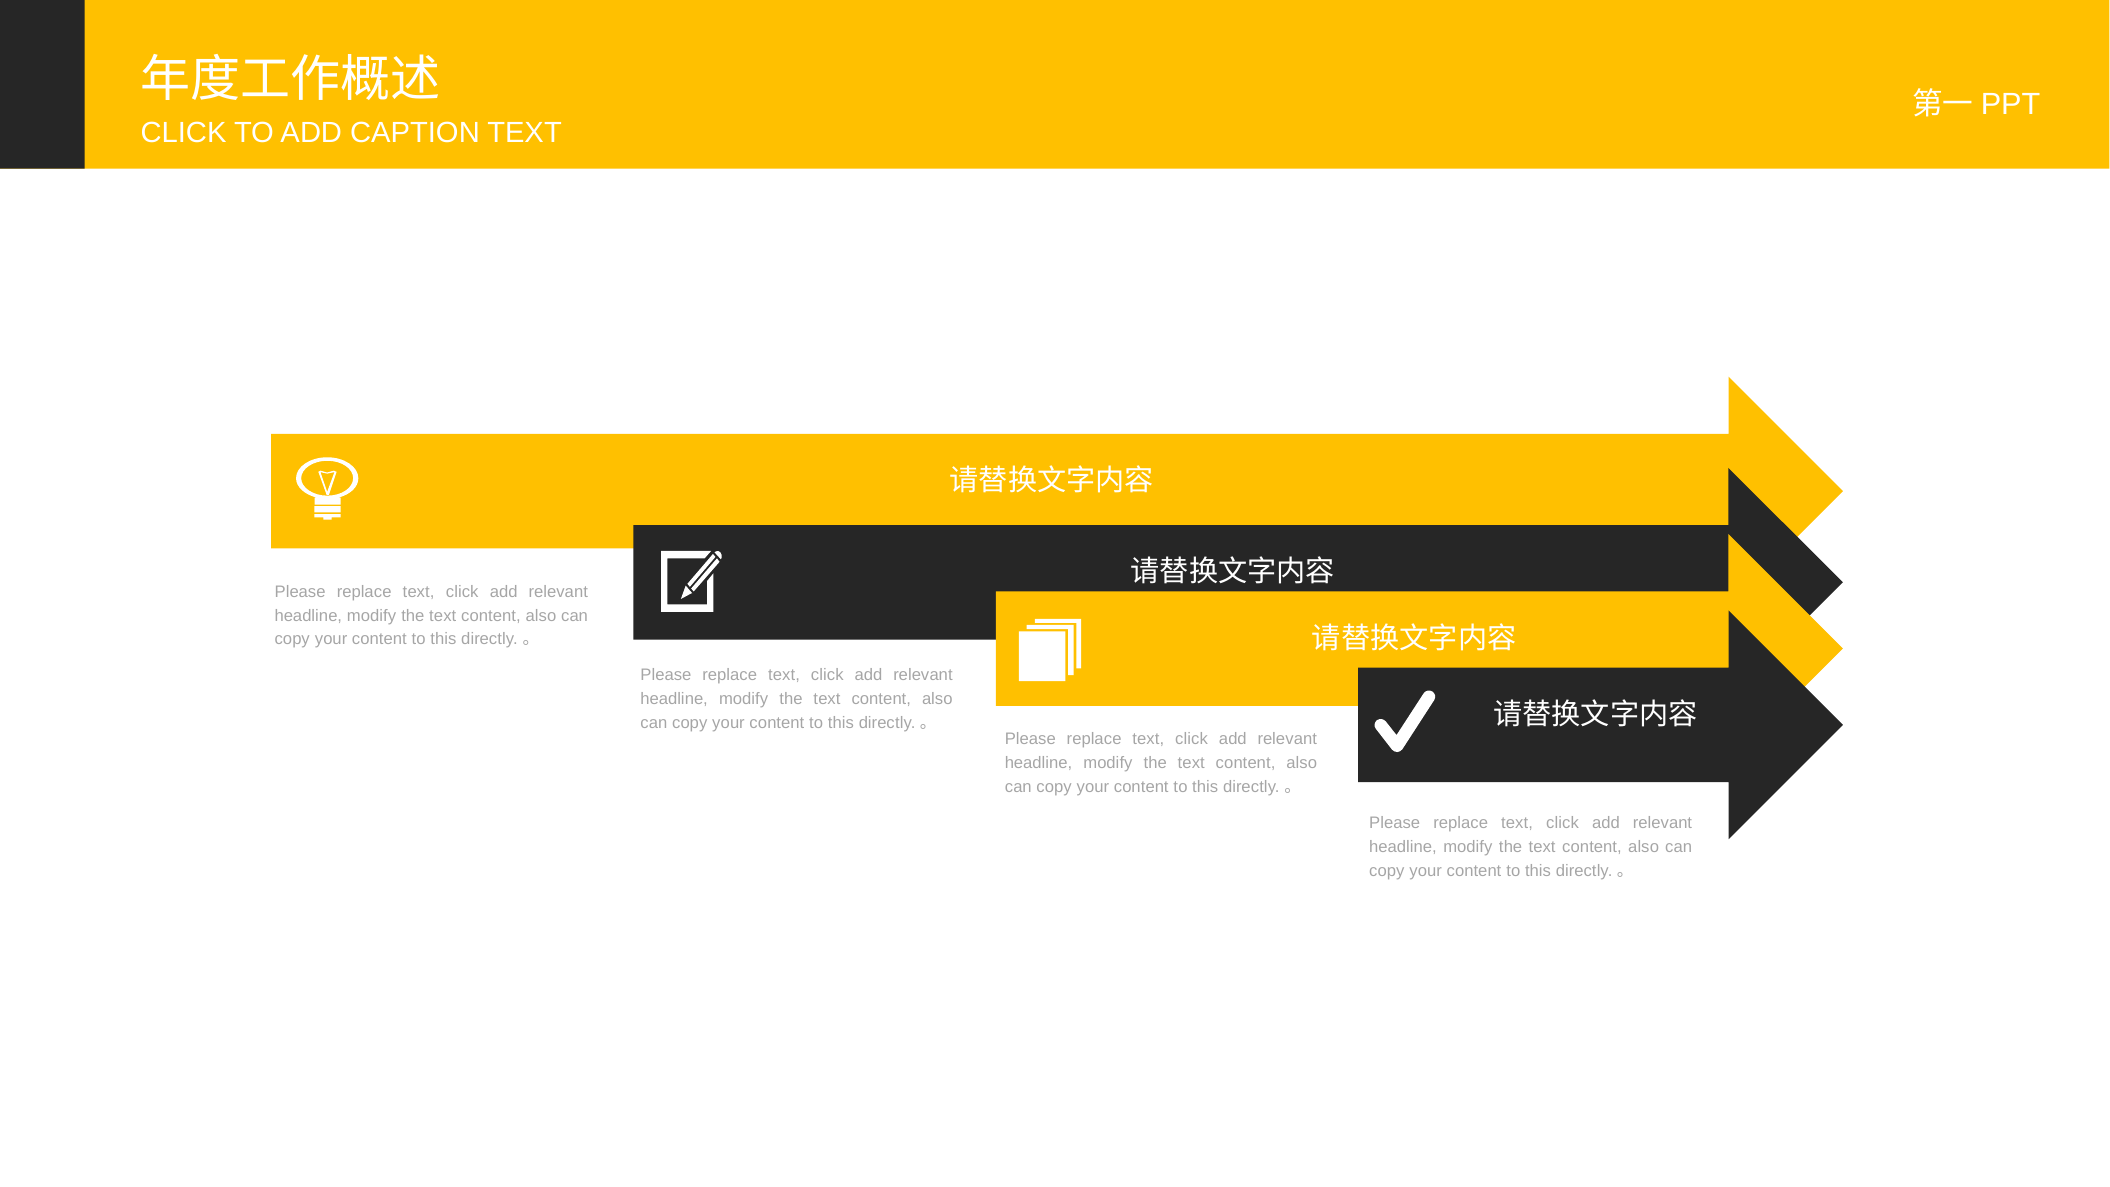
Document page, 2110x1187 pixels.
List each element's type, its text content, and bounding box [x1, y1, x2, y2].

text_box 请替换文字内容 [632, 465, 1845, 641]
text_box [296, 457, 359, 520]
text_box Please replace text, click add relevant headline, modify the text content, also can copy your content to this directly.。 [624, 652, 969, 740]
text_box 请替换文字内容 [270, 374, 1845, 550]
text_box [0, 0, 86, 170]
text_box 请替换文字内容 [1357, 607, 1845, 842]
text_box Please replace text, click add relevant headline, modify the text content, also can copy your content to this directly.。 [989, 716, 1334, 804]
text_box [1374, 690, 1436, 753]
text_box Please replace text, click add relevant headline, modify the text content, also can copy your content to this directly.。 [1353, 800, 1709, 888]
text_box Please replace text, click add relevant headline, modify the text content, also can copy your content to this directly.。 [258, 568, 605, 657]
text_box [1019, 618, 1082, 682]
text_box 年度工作概述 [140, 46, 484, 107]
text_box 请替换文字内容 [994, 531, 1845, 707]
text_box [661, 549, 724, 612]
text_box [86, 0, 2110, 170]
text_box 第一PPT [1694, 83, 2041, 121]
text_box CLICK TO ADD CAPTION TEXT [140, 113, 656, 149]
